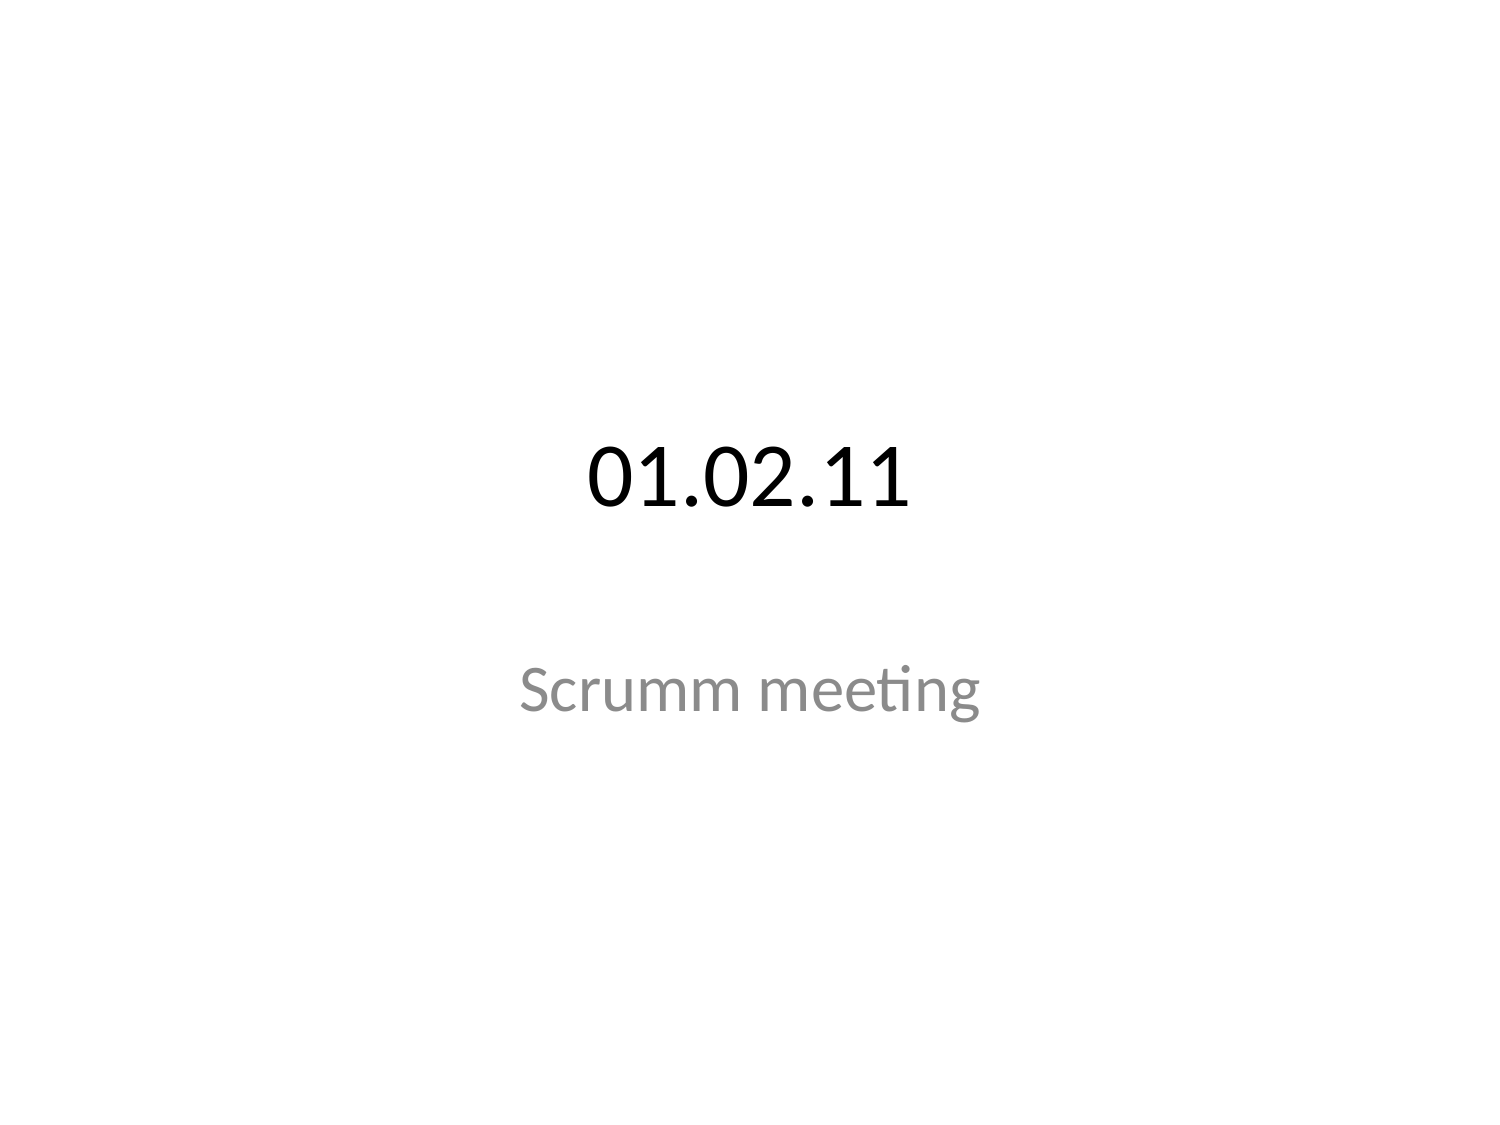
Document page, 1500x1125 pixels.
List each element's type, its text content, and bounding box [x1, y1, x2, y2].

subtitle Scrumm meeting [225, 637, 1275, 925]
title 01.02.11 [112, 349, 1388, 591]
